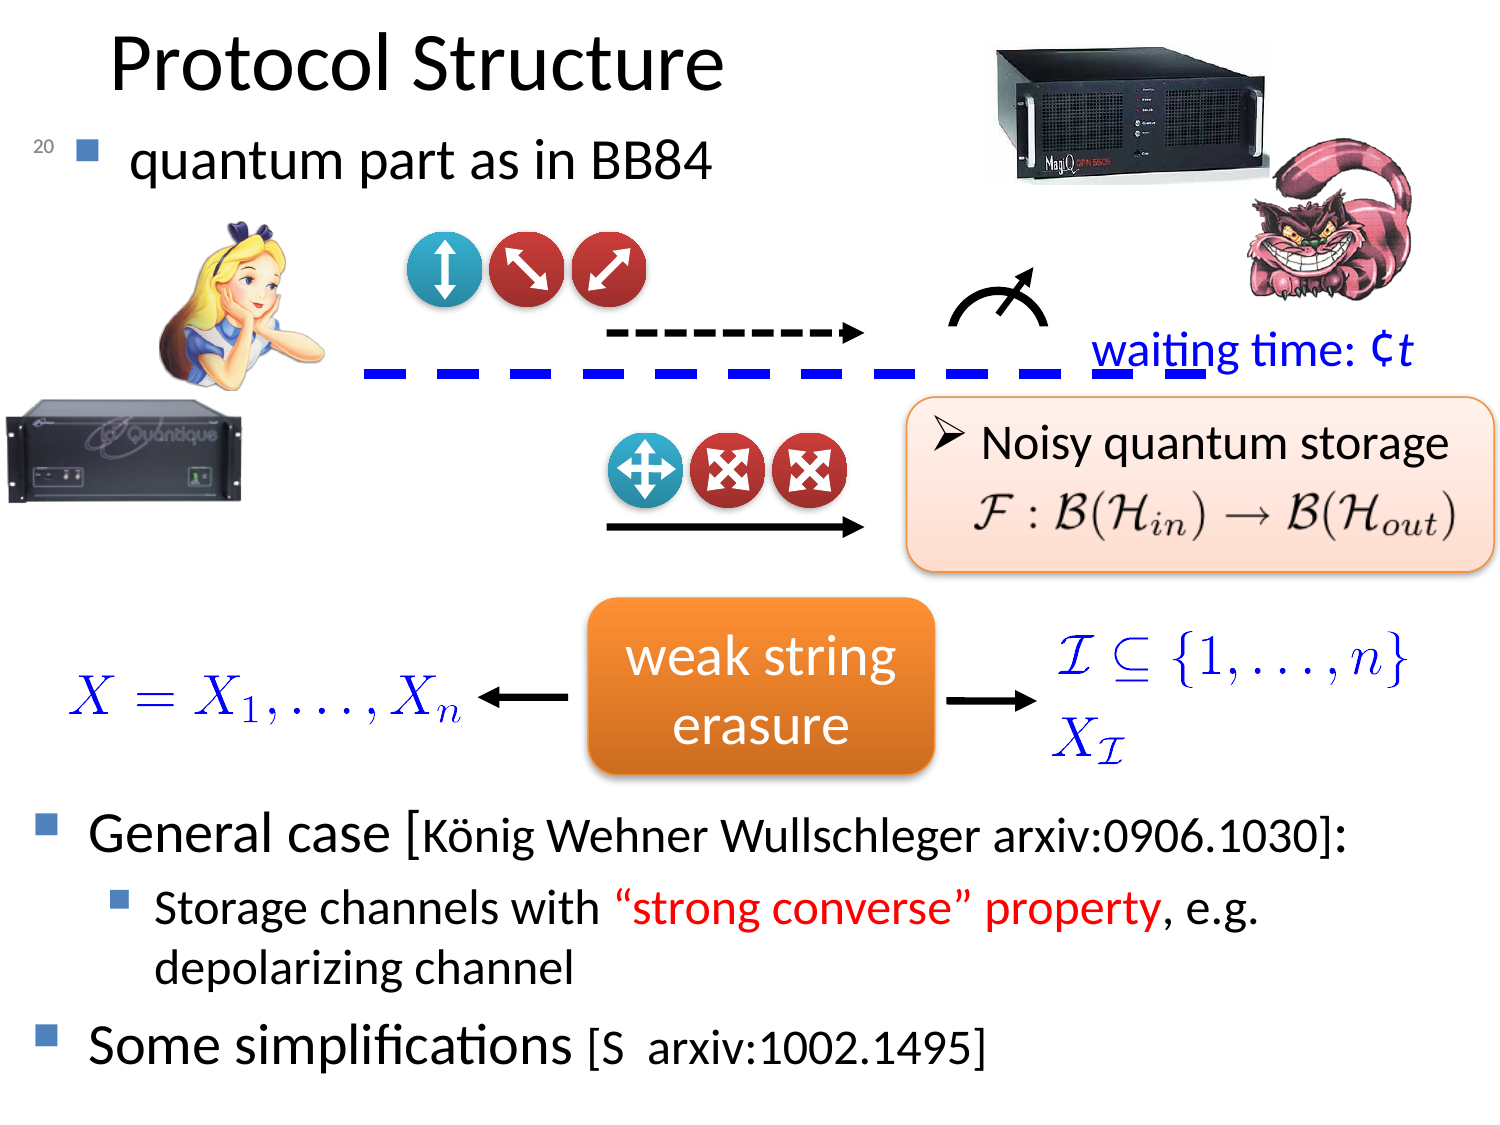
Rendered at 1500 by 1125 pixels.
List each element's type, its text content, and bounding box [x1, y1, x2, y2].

picture [0, 221, 325, 512]
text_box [364, 309, 1500, 386]
title Protocol Structure [94, 0, 1338, 135]
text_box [65, 670, 569, 727]
text_box General case [König Wehner Wullschleger arxiv:0906.1030]: Storage channels with “strong converse” property, e.g. depolarizing channel Some simplifications [S arxiv:1002.1495] [17, 786, 1401, 1125]
text_box weak string erasure [587, 597, 936, 776]
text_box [906, 396, 1495, 573]
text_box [606, 432, 865, 528]
list quantum part as in BB84 [58, 113, 1046, 209]
slide_number 20 [0, 124, 58, 165]
picture [985, 42, 1412, 302]
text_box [407, 231, 647, 307]
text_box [946, 630, 1412, 770]
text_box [926, 266, 1070, 307]
